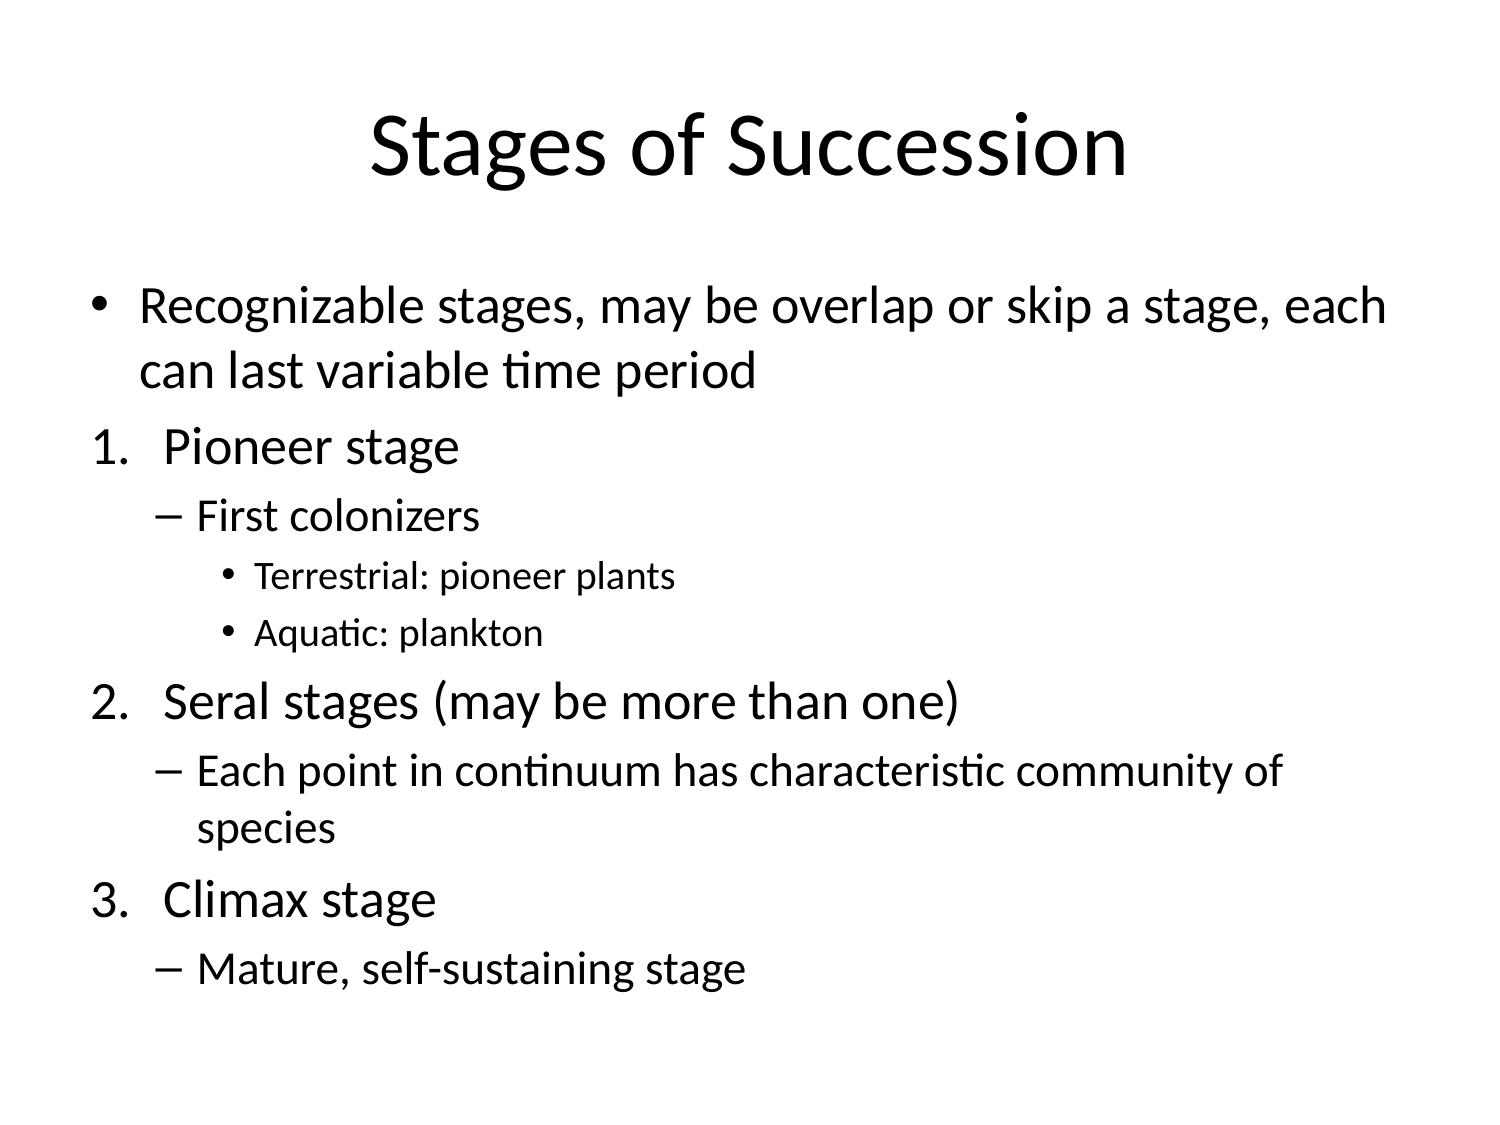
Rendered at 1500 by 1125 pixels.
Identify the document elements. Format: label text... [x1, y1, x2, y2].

title Stages of Succession [75, 45, 1425, 233]
list Recognizable stages, may be overlap or skip a stage, each can last variable time period Pioneer stage First colonizers Terrestrial: pioneer plants Aquatic: plankton Seral stages (may be more than one) Each point in continuum has characteristic community of species Climax stage Mature, self-sustaining stage [75, 262, 1425, 1005]
